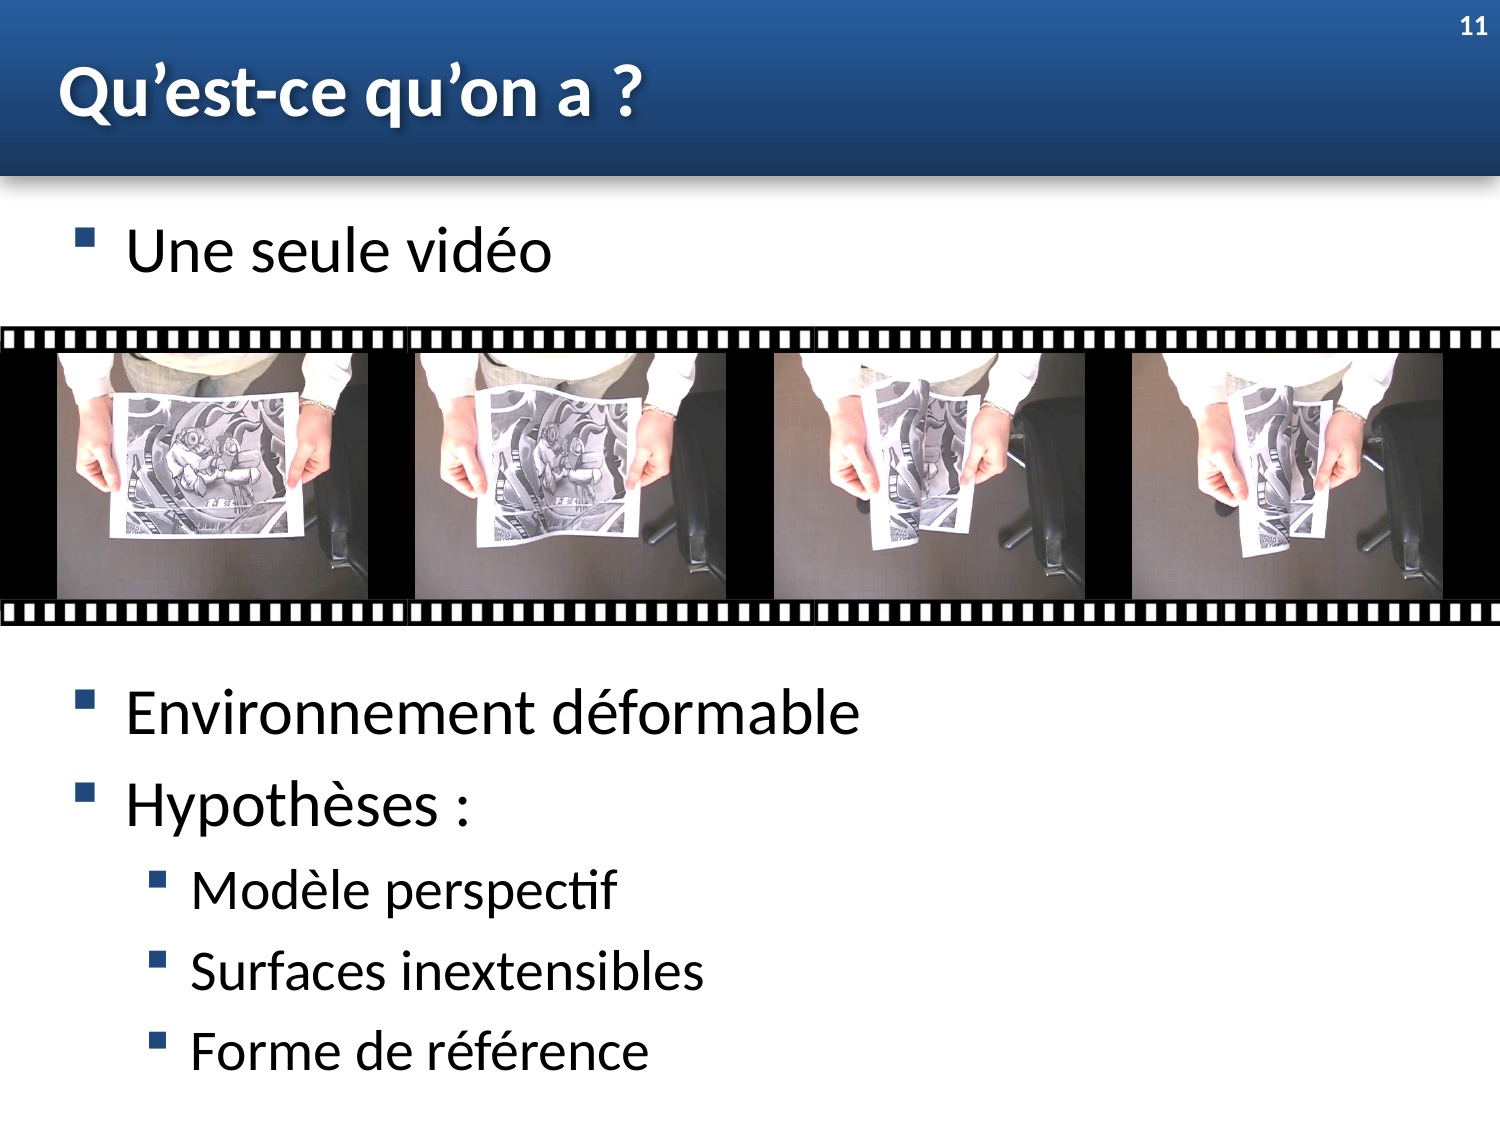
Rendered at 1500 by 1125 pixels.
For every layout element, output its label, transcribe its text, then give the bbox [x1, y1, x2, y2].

list Qu’est-ce qu’on a ? [0, 0, 1500, 173]
list Une seule vidéo Environnement déformable Hypothèses : Modèle perspectif Surfaces inextensibles Forme de référence [55, 199, 1445, 324]
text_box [0, 326, 1500, 627]
slide_number 11 [1364, 0, 1500, 60]
list Une seule vidéo Environnement déformable Hypothèses : Modèle perspectif Surfaces inextensibles Forme de référence [55, 635, 1445, 1090]
